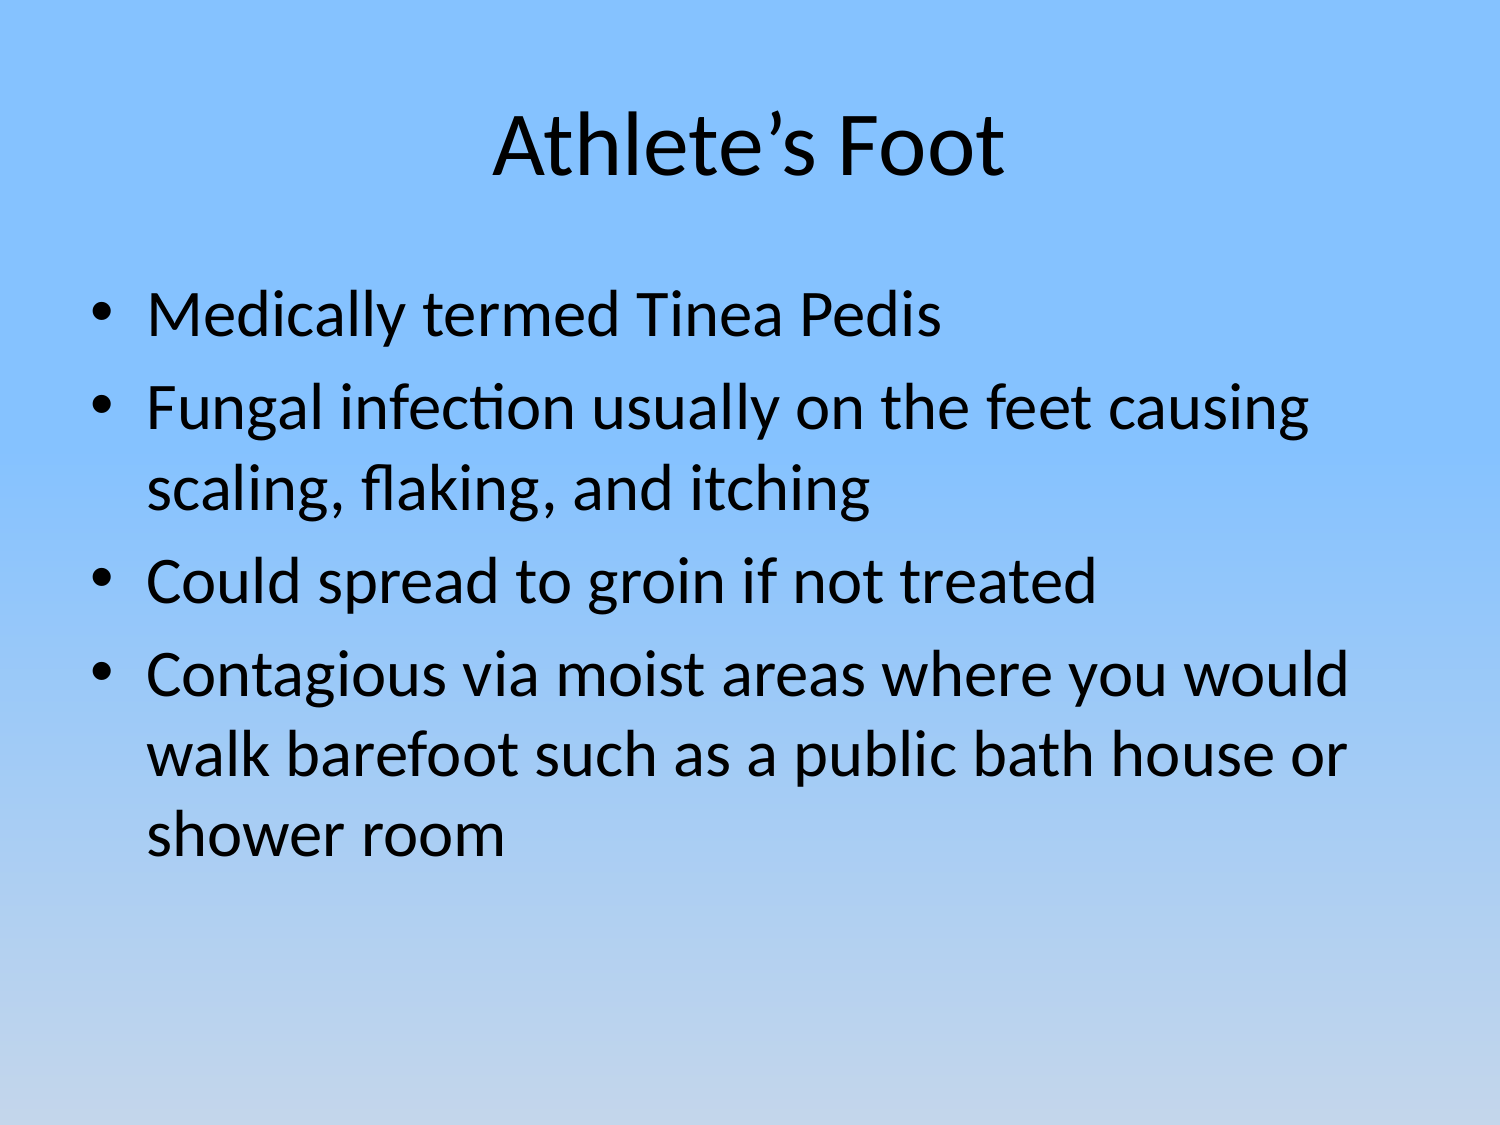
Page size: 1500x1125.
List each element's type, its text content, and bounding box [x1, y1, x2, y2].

list Medically termed Tinea Pedis Fungal infection usually on the feet causing scaling, flaking, and itching Could spread to groin if not treated Contagious via moist areas where you would walk barefoot such as a public bath house or shower room [74, 262, 1426, 1006]
title Athlete’s Foot [74, 44, 1426, 233]
